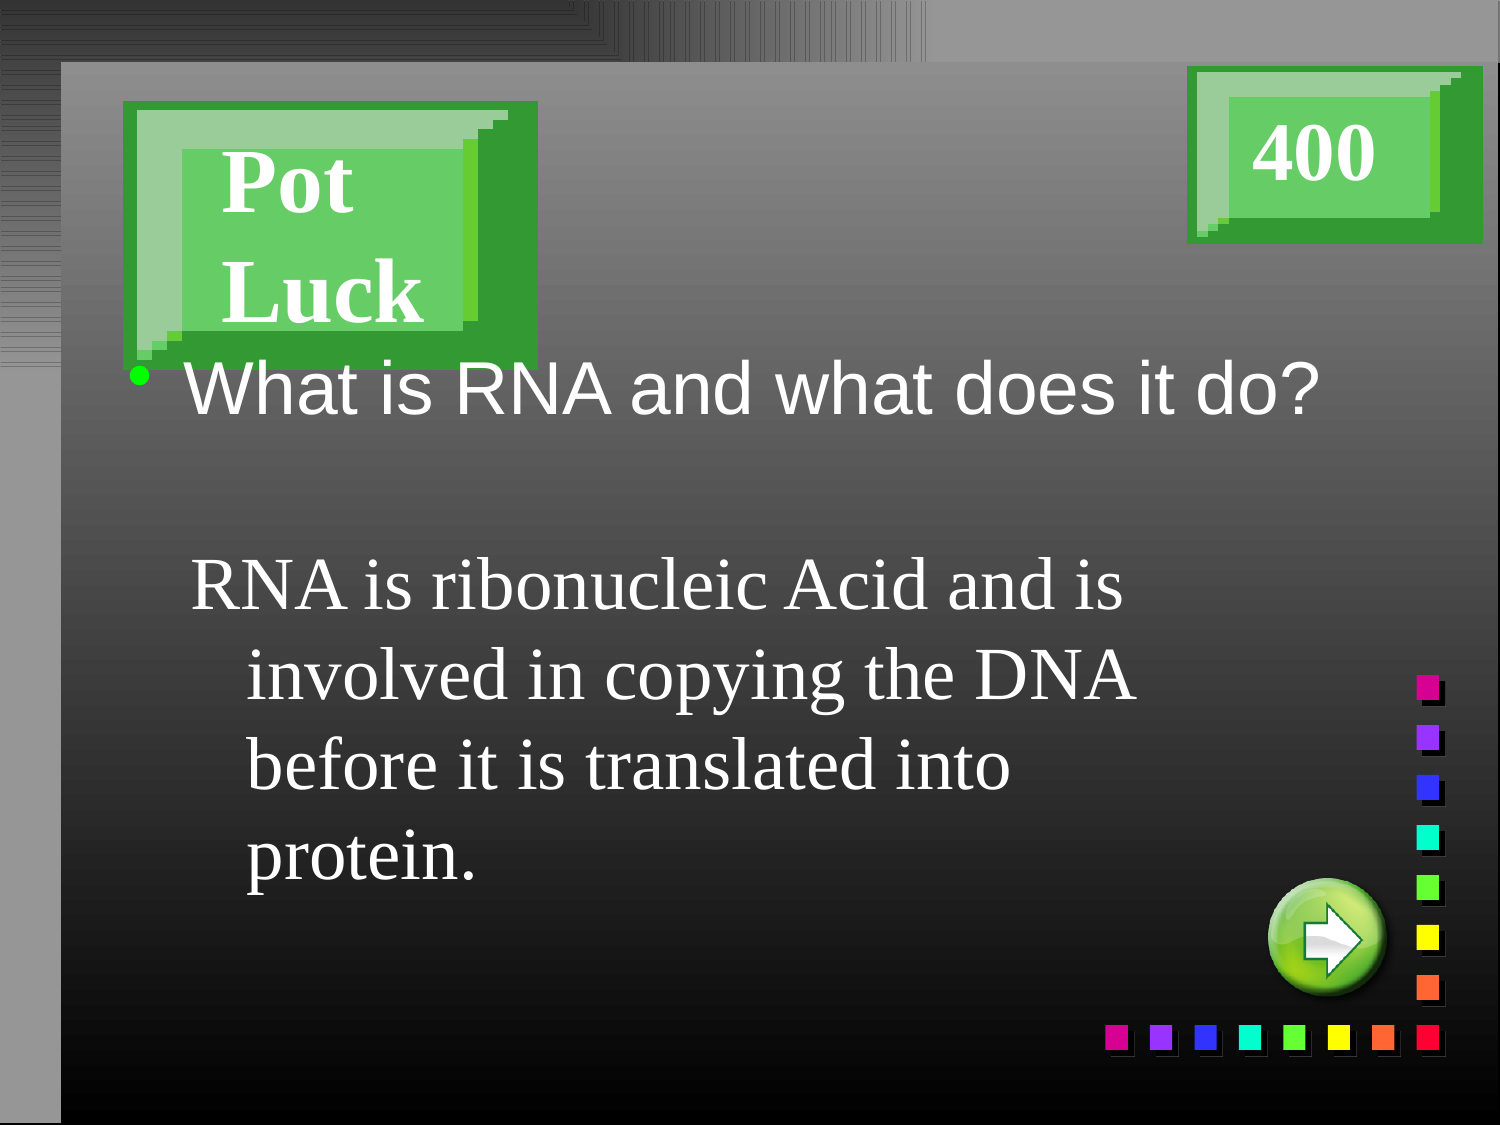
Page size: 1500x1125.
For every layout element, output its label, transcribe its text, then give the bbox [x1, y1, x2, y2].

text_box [123, 101, 550, 371]
picture [1257, 869, 1402, 1014]
text_box What is RNA and what does it do? [112, 349, 1388, 563]
text_box RNA is ribonucleic Acid and is involved in copying the DNA before it is translated into protein. [175, 527, 1275, 903]
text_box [1186, 66, 1483, 244]
